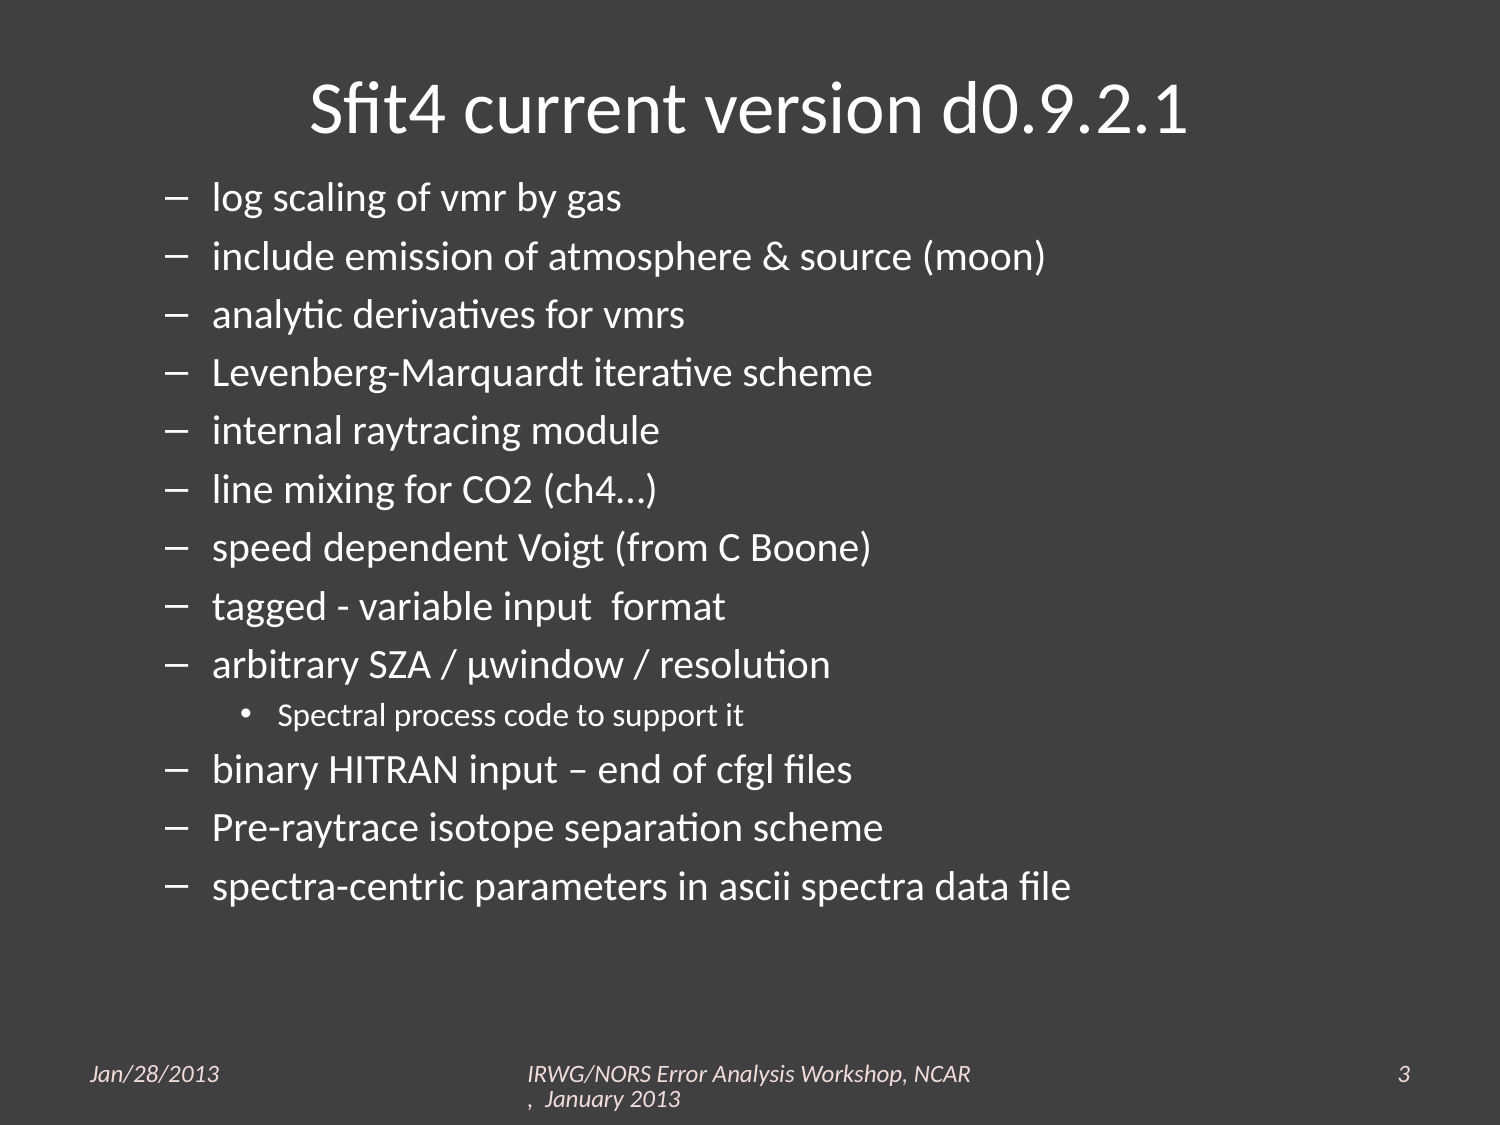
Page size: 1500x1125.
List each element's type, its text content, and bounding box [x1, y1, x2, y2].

list log scaling of vmr by gas include emission of atmosphere & source (moon) analytic derivatives for vmrs Levenberg-Marquardt iterative scheme internal raytracing module line mixing for CO2 (ch4…) speed dependent Voigt (from C Boone) tagged - variable input format arbitrary SZA / µwindow / resolution Spectral process code to support it binary HITRAN input – end of cfgl files Pre-raytrace isotope separation scheme spectra-centric parameters in ascii spectra data file [75, 162, 1425, 1050]
slide_number Jan/28/2013 [75, 1042, 425, 1103]
footer IRWG/NORS Error Analysis Workshop, NCAR, January 2013 [512, 1042, 988, 1103]
slide_number 3 [1074, 1042, 1425, 1103]
title Sfit4 current version d0.9.2.1 [75, 45, 1425, 162]
